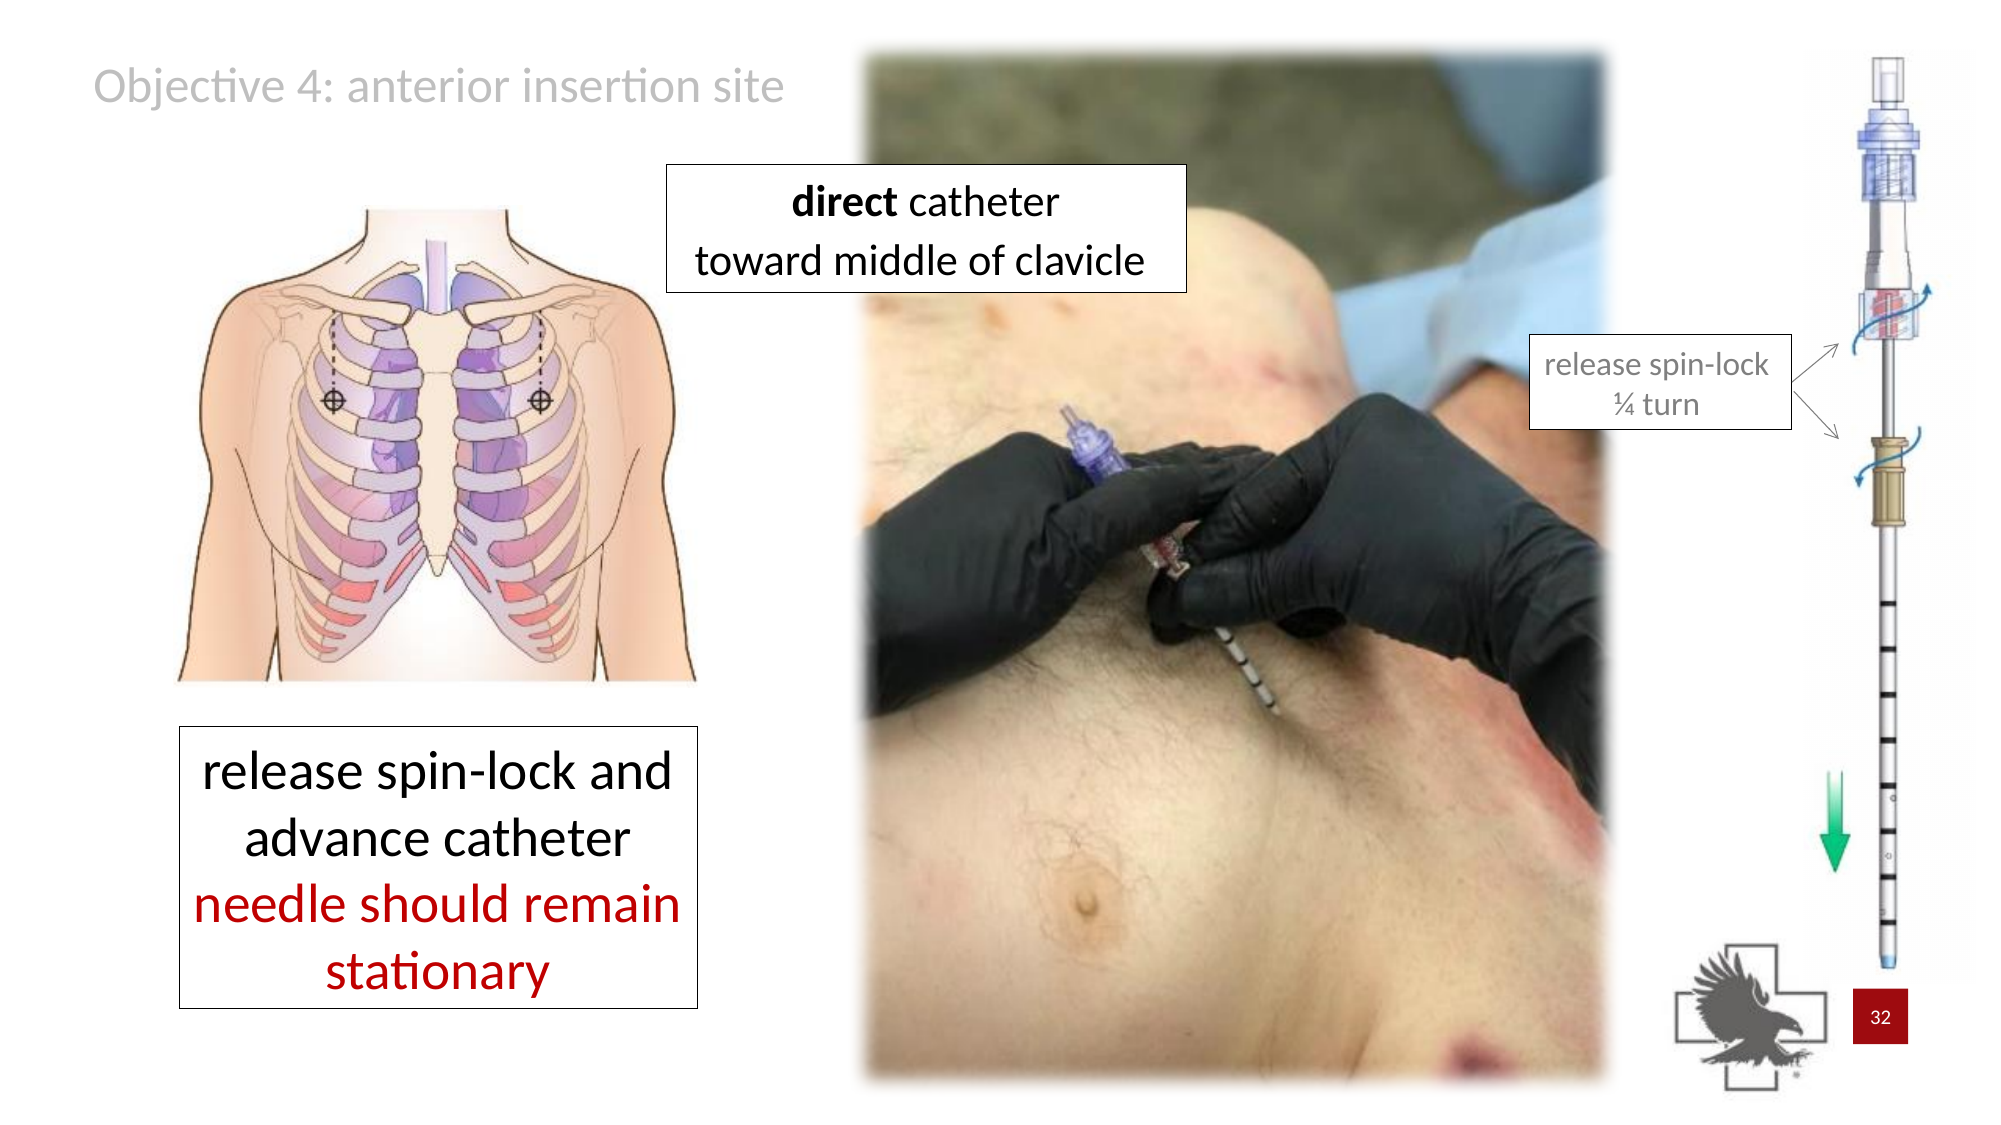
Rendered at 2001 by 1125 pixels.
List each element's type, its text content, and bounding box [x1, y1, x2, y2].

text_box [1793, 343, 1839, 383]
text_box direct catheter toward middle of clavicle [666, 164, 848, 293]
picture [173, 205, 704, 688]
text_box release spin-lock ¼ turn [1621, 334, 1792, 430]
picture [848, 36, 2000, 1107]
text_box release spin-lock and advance catheter needle should remain stationary [179, 726, 698, 1009]
slide_number 32 [1853, 988, 1909, 1045]
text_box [1793, 391, 1839, 440]
text_box Objective 4: anterior insertion site [78, 44, 830, 120]
